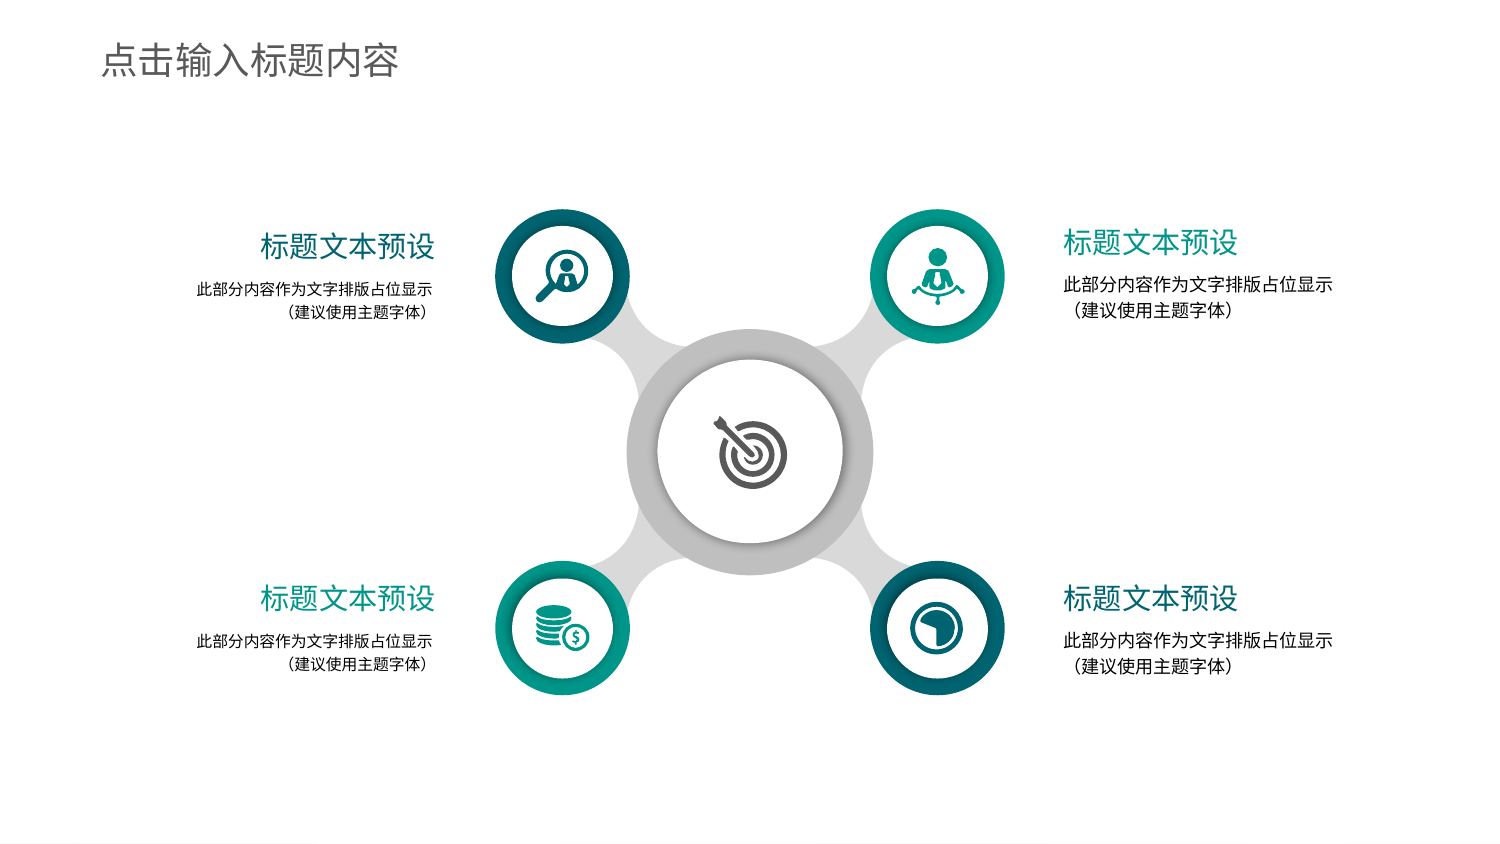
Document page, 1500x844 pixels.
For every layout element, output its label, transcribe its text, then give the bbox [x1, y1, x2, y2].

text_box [136, 578, 496, 686]
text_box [1004, 578, 1364, 686]
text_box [494, 208, 1005, 696]
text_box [1004, 222, 1364, 330]
text_box 点击输入标题内容 [100, 28, 450, 91]
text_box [136, 226, 496, 334]
